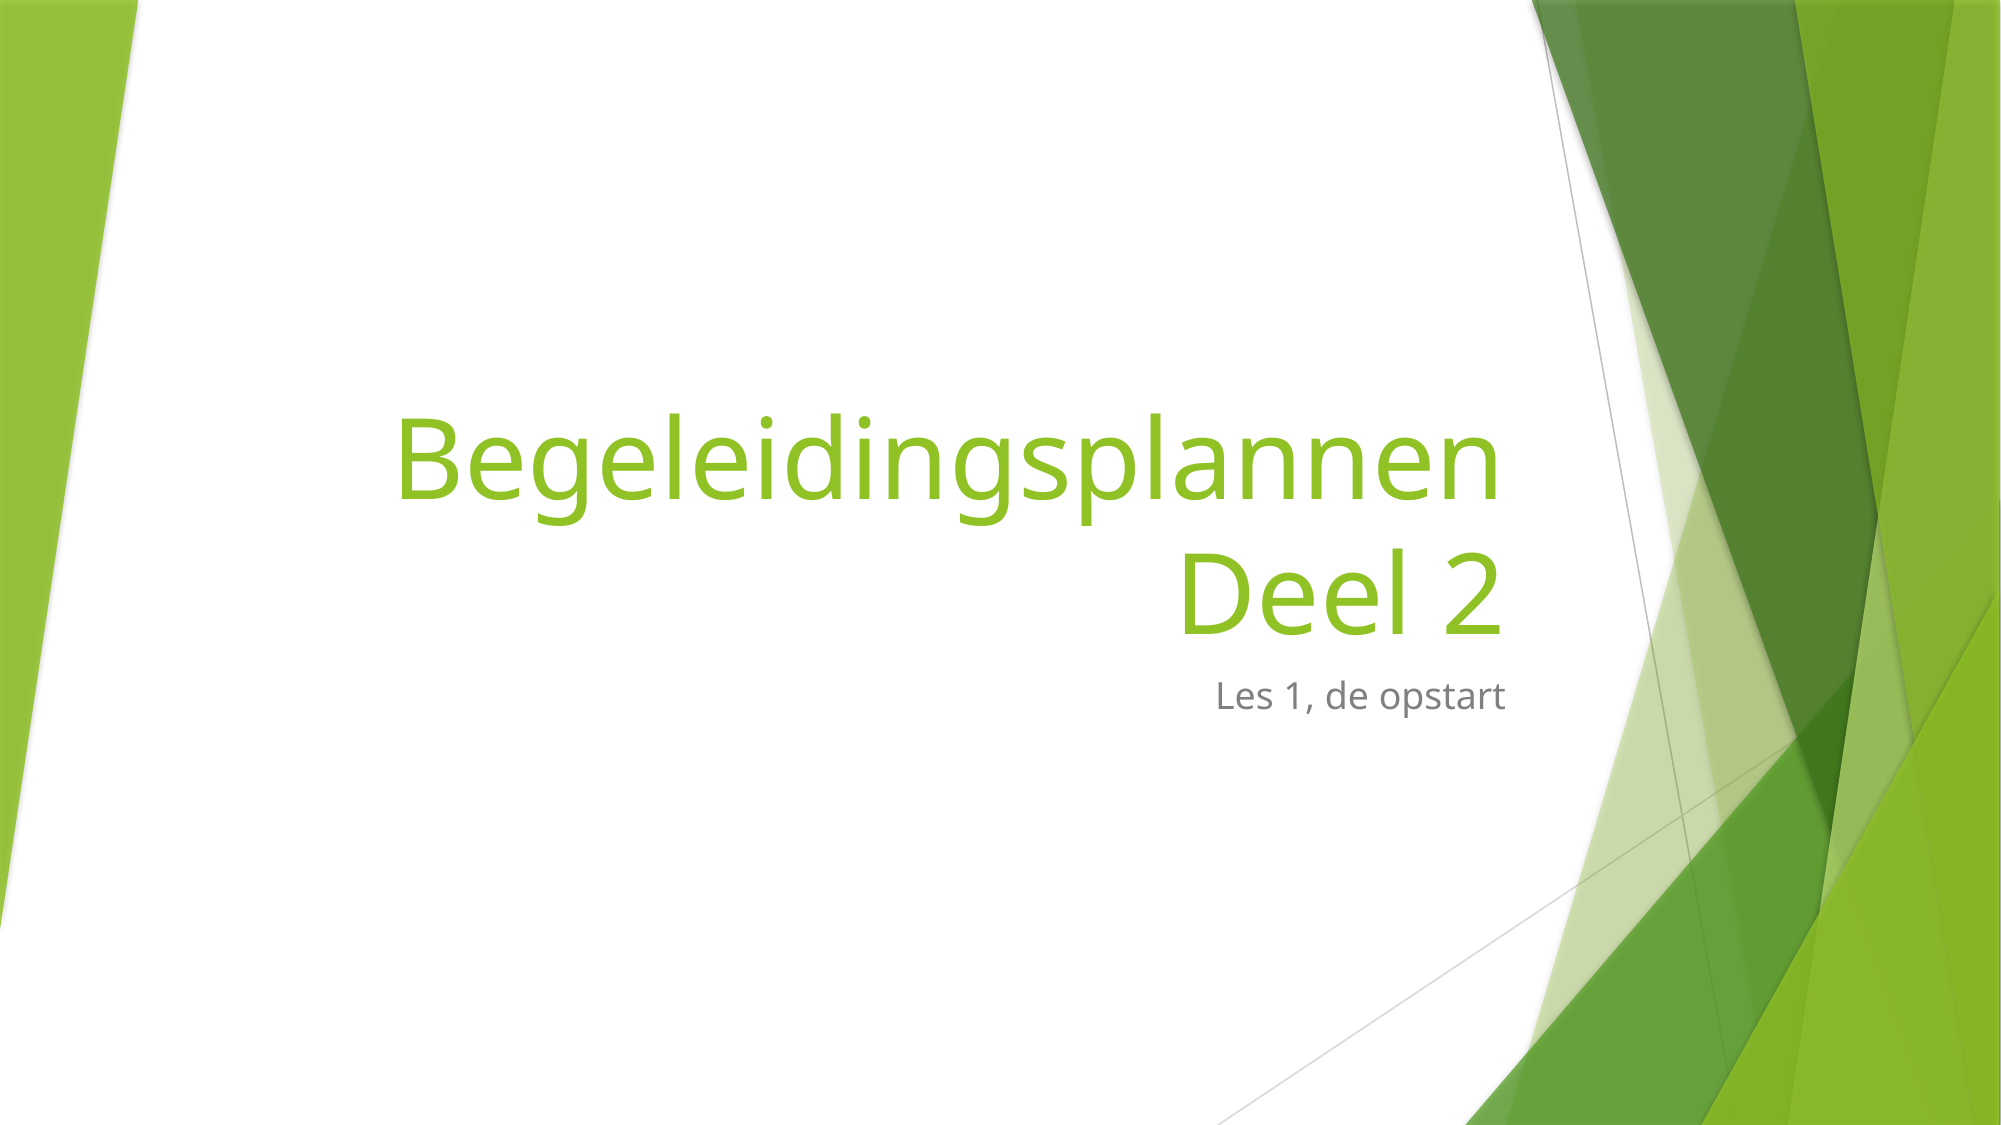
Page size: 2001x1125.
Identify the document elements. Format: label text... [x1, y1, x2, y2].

subtitle Les 1, de opstart [247, 664, 1522, 845]
title Begeleidingsplannen Deel 2 [247, 394, 1522, 664]
